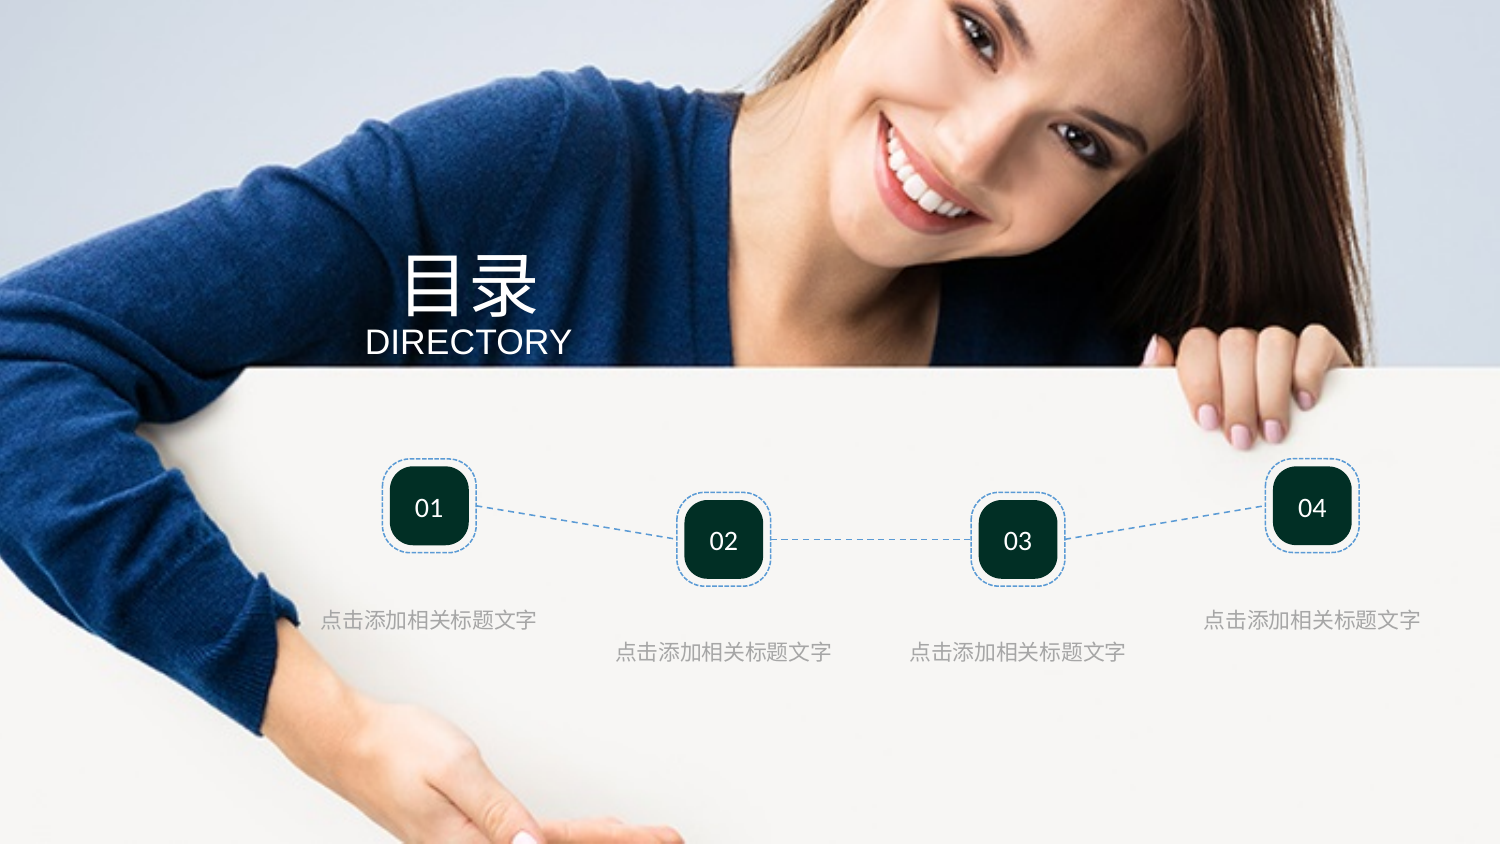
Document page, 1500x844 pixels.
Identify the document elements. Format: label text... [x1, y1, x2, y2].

text_box [1264, 457, 1361, 554]
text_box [1064, 505, 1266, 540]
text_box [0, 0, 1500, 844]
text_box 点击添加相关标题文字 [878, 631, 1158, 673]
text_box [675, 491, 772, 588]
text_box 点击添加相关标题文字 [584, 631, 863, 673]
text_box [970, 491, 1066, 588]
text_box 点击添加相关标题文字 [1173, 599, 1452, 641]
text_box 点击添加相关标题文字 [290, 599, 569, 641]
text_box 目录 [382, 233, 555, 312]
text_box [381, 457, 478, 554]
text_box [476, 505, 677, 540]
text_box DIRECTORY [342, 312, 595, 370]
